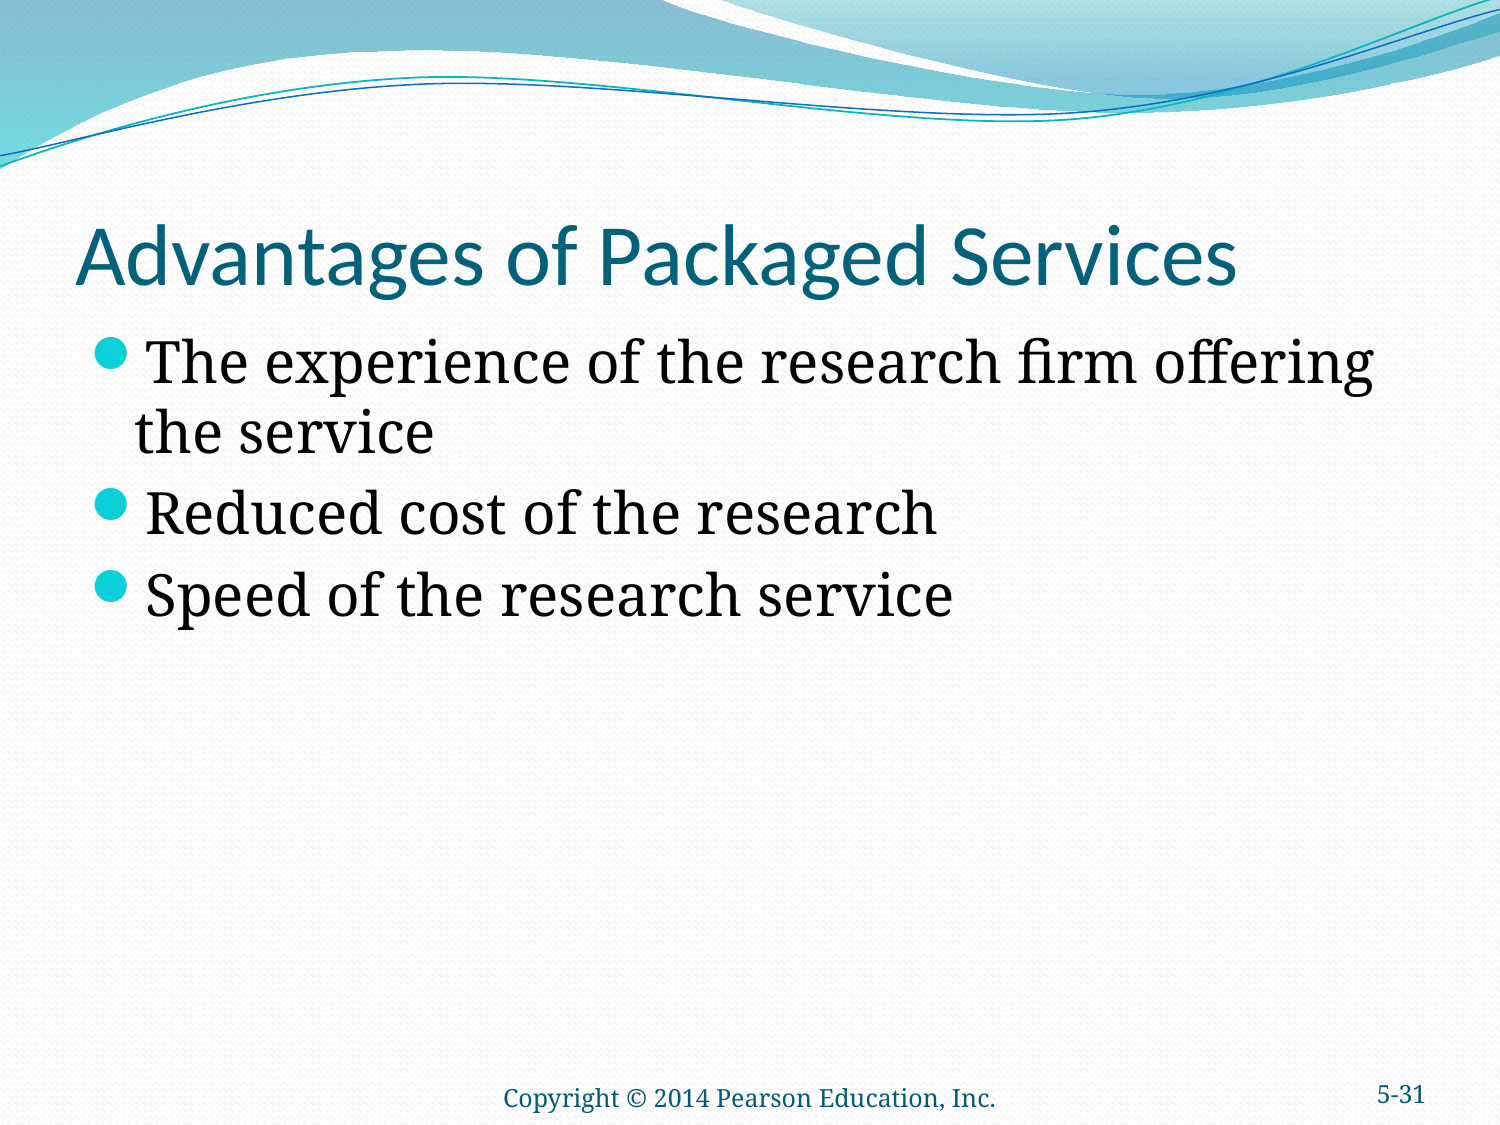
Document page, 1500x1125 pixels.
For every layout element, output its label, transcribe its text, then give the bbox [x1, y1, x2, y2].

title Advantages of Packaged Services [74, 115, 1426, 304]
list The experience of the research firm offering the service Reduced cost of the research Speed of the research service [74, 317, 1426, 1038]
